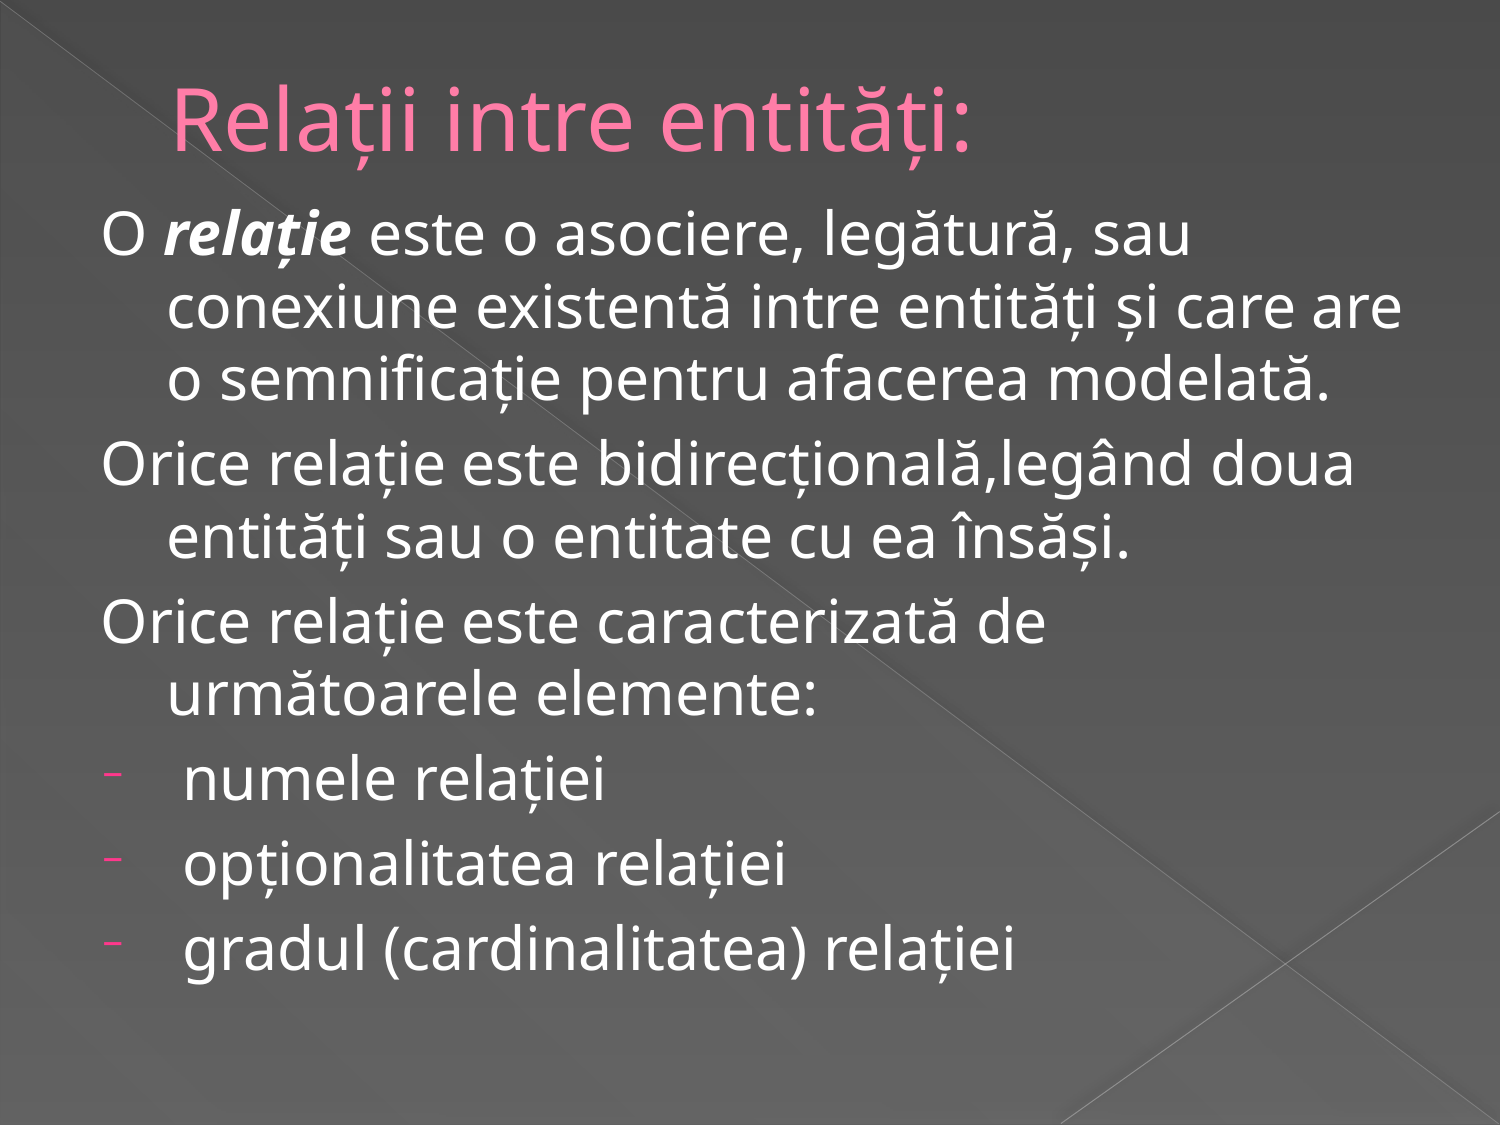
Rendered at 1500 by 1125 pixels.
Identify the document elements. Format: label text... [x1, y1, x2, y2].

title Relaţii intre entităţi: [75, 45, 1425, 187]
list O relaţie este o asociere, legătură, sau conexiune existentă intre entităţi şi care are o semnificaţie pentru afacerea modelată. Orice relaţie este bidirecţională,legând doua entităţi sau o entitate cu ea însăşi. Orice relaţie este caracterizată de următoarele elemente: numele relaţiei opţionalitatea relaţiei gradul (cardinalitatea) relaţiei [75, 187, 1425, 1005]
